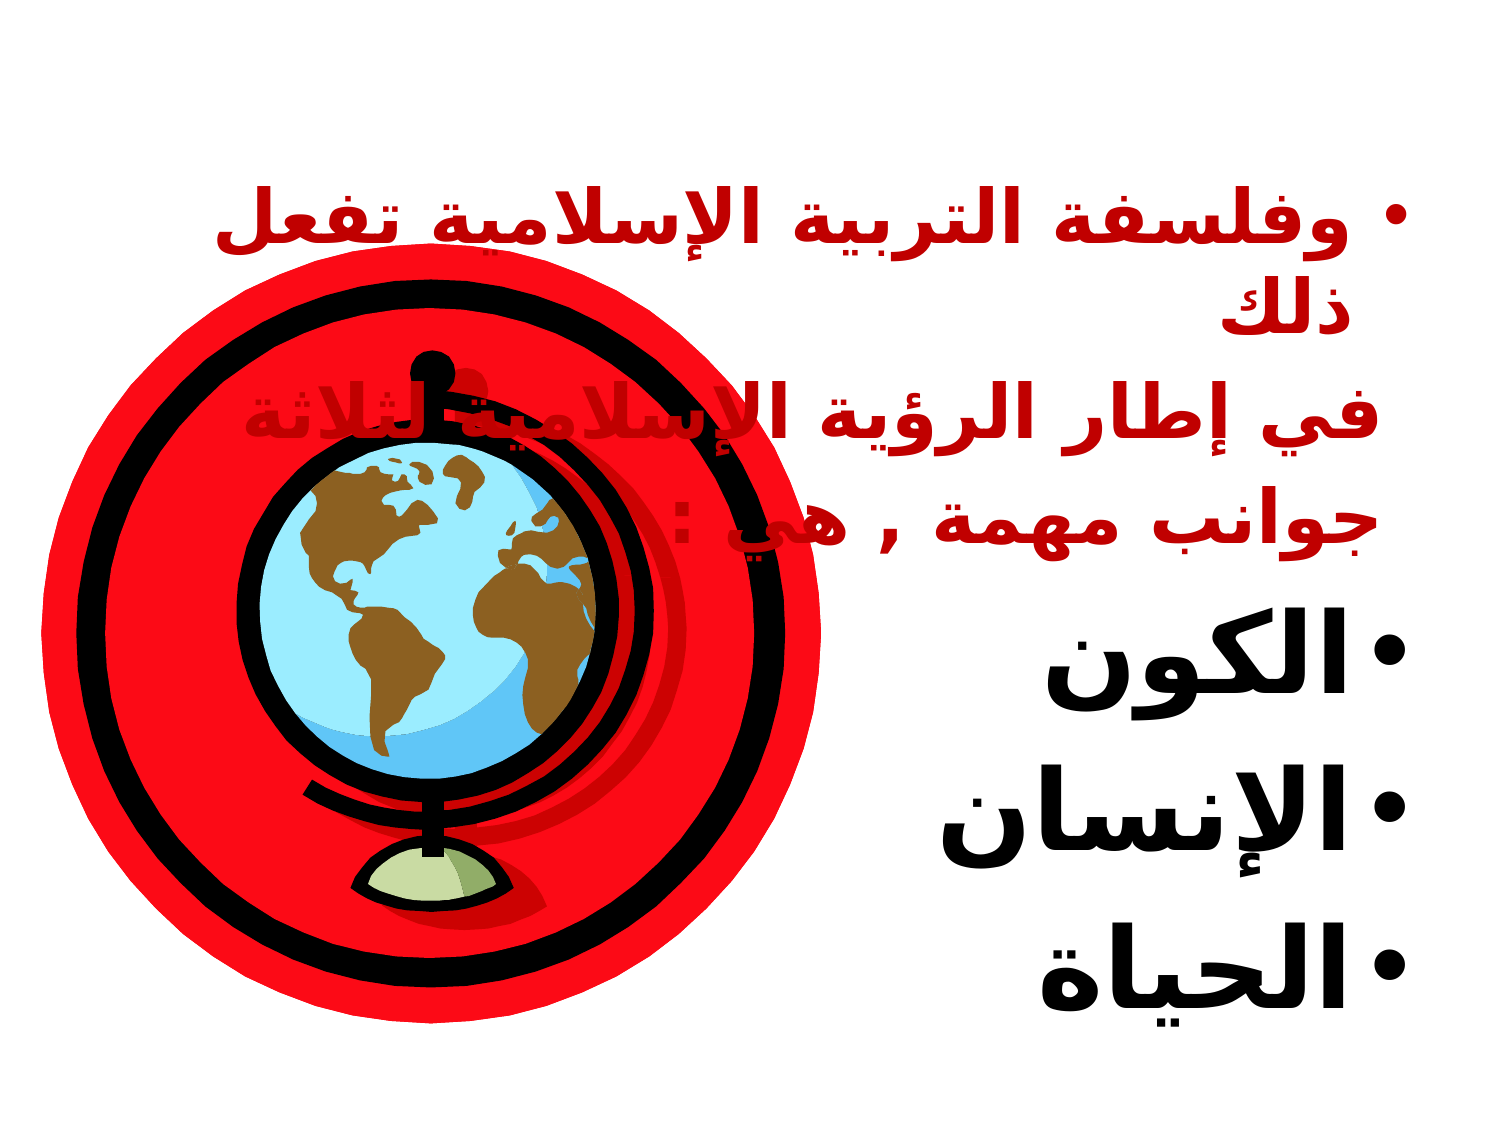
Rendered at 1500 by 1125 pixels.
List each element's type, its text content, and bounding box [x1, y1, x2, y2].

picture [41, 243, 822, 1024]
list وفلسفة التربية الإسلامية تفعل ذلك في إطار الرؤية الإسلامية لثلاثة جوانب مهمة , هي : الكون الإنسان الحياة [75, 160, 1425, 1005]
